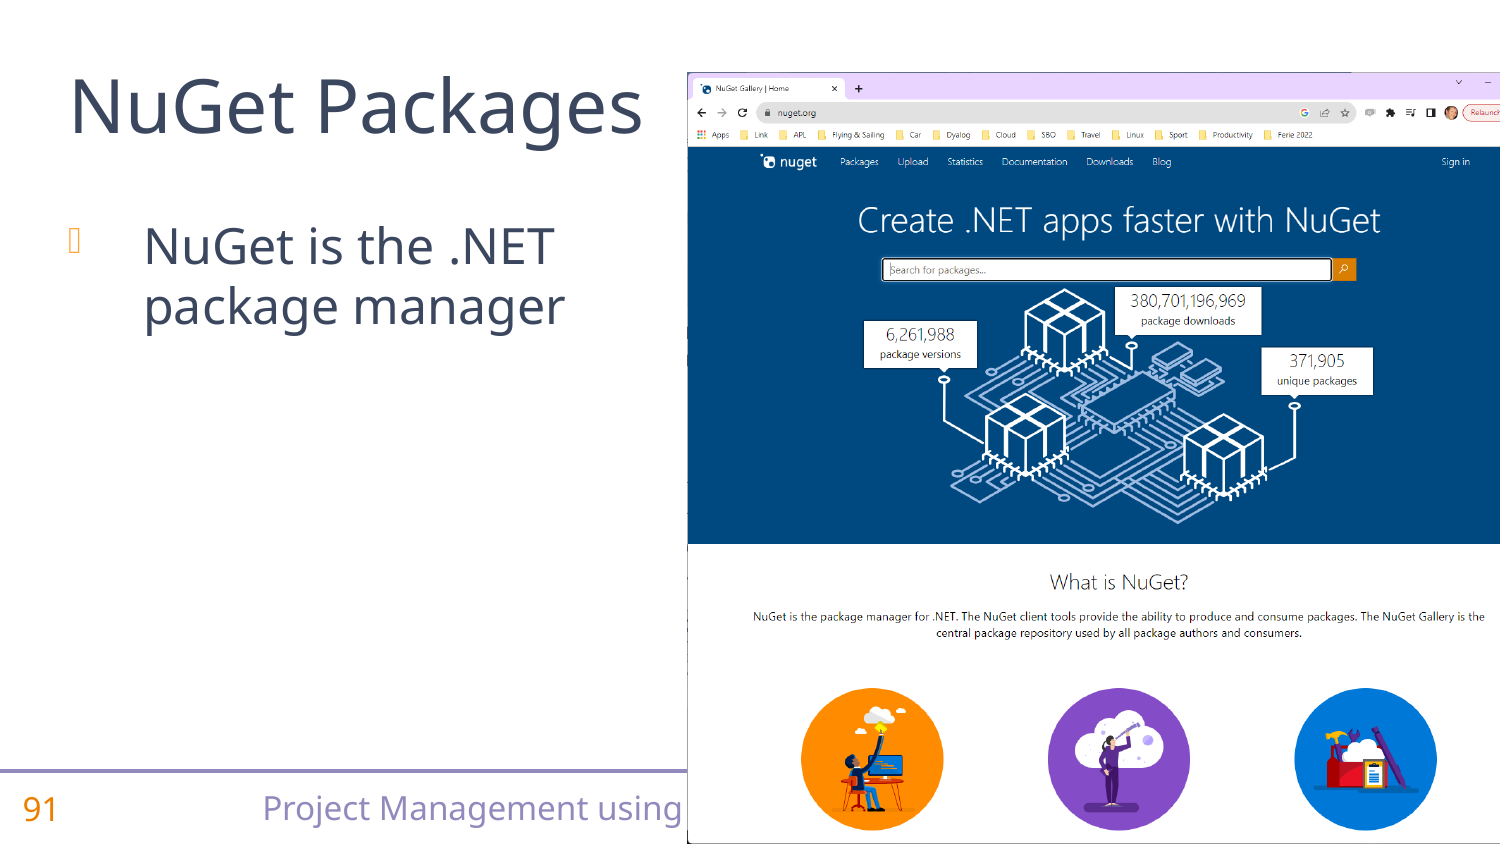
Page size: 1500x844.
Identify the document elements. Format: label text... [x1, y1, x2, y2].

picture [687, 71, 1500, 844]
title NuGet Packages [53, 43, 1203, 157]
list NuGet is the .NET package manager [53, 207, 682, 740]
